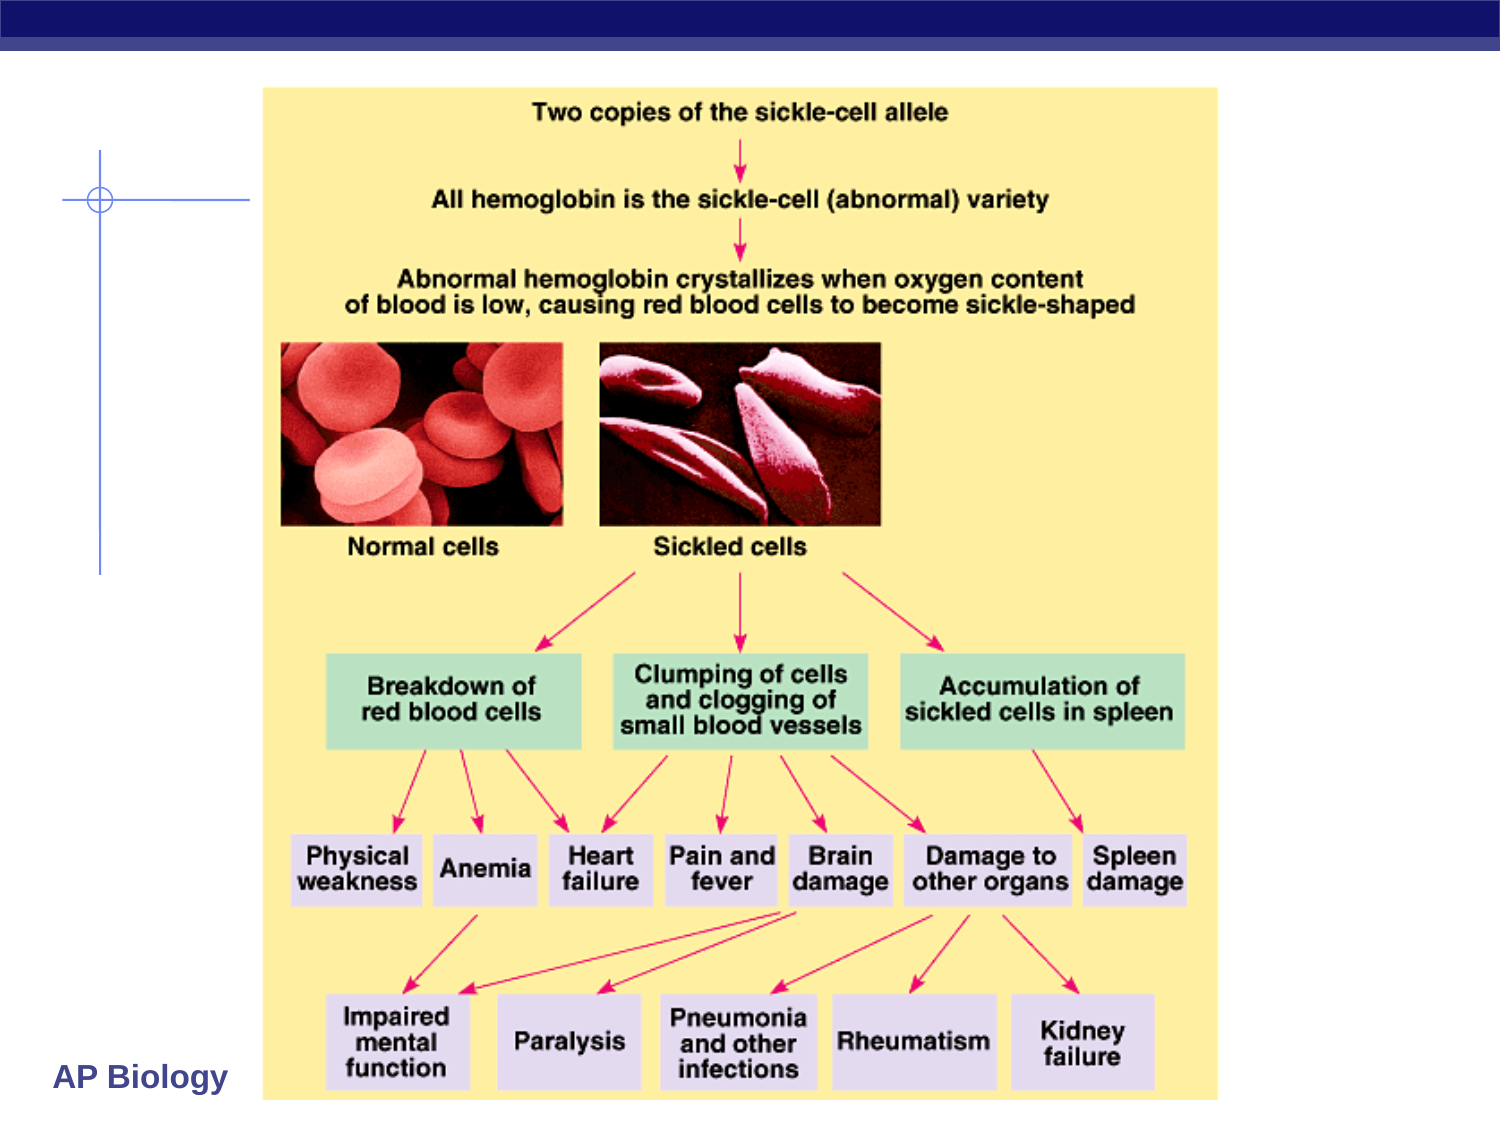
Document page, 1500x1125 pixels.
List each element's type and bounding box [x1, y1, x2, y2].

picture [249, 74, 1232, 1101]
